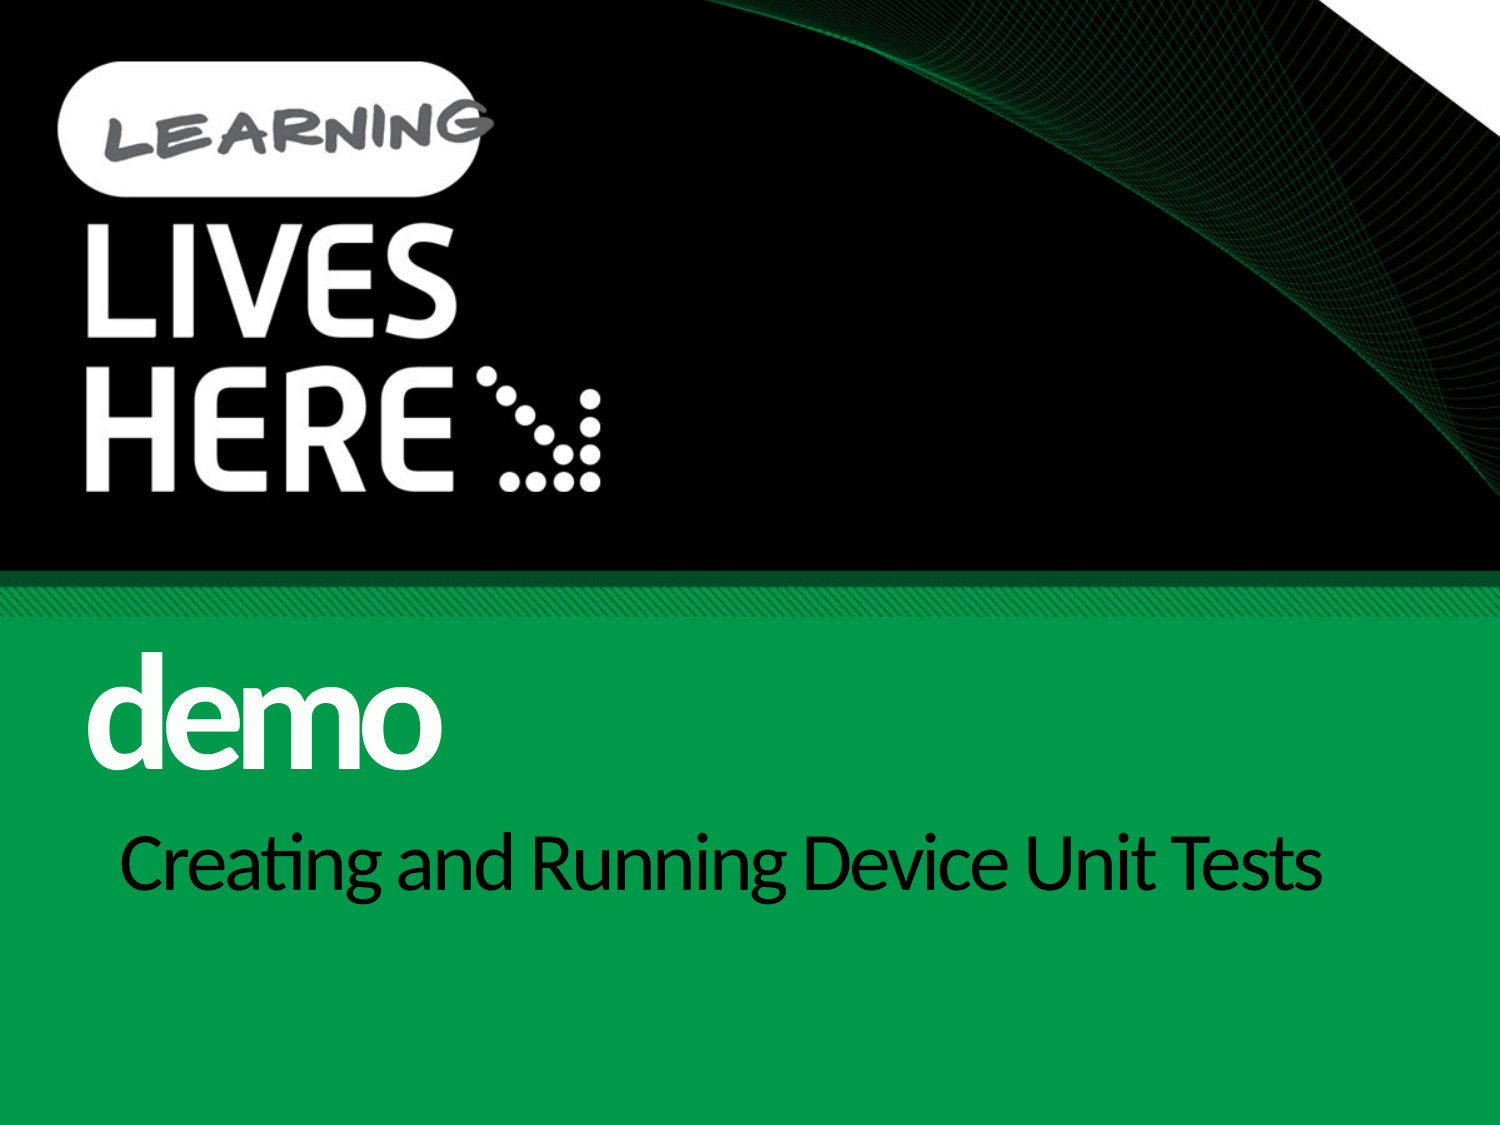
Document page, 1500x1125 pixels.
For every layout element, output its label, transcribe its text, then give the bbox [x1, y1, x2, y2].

list demo [83, 625, 1344, 800]
title Creating and Running Device Unit Tests [119, 818, 1375, 943]
picture [0, 0, 1500, 1125]
